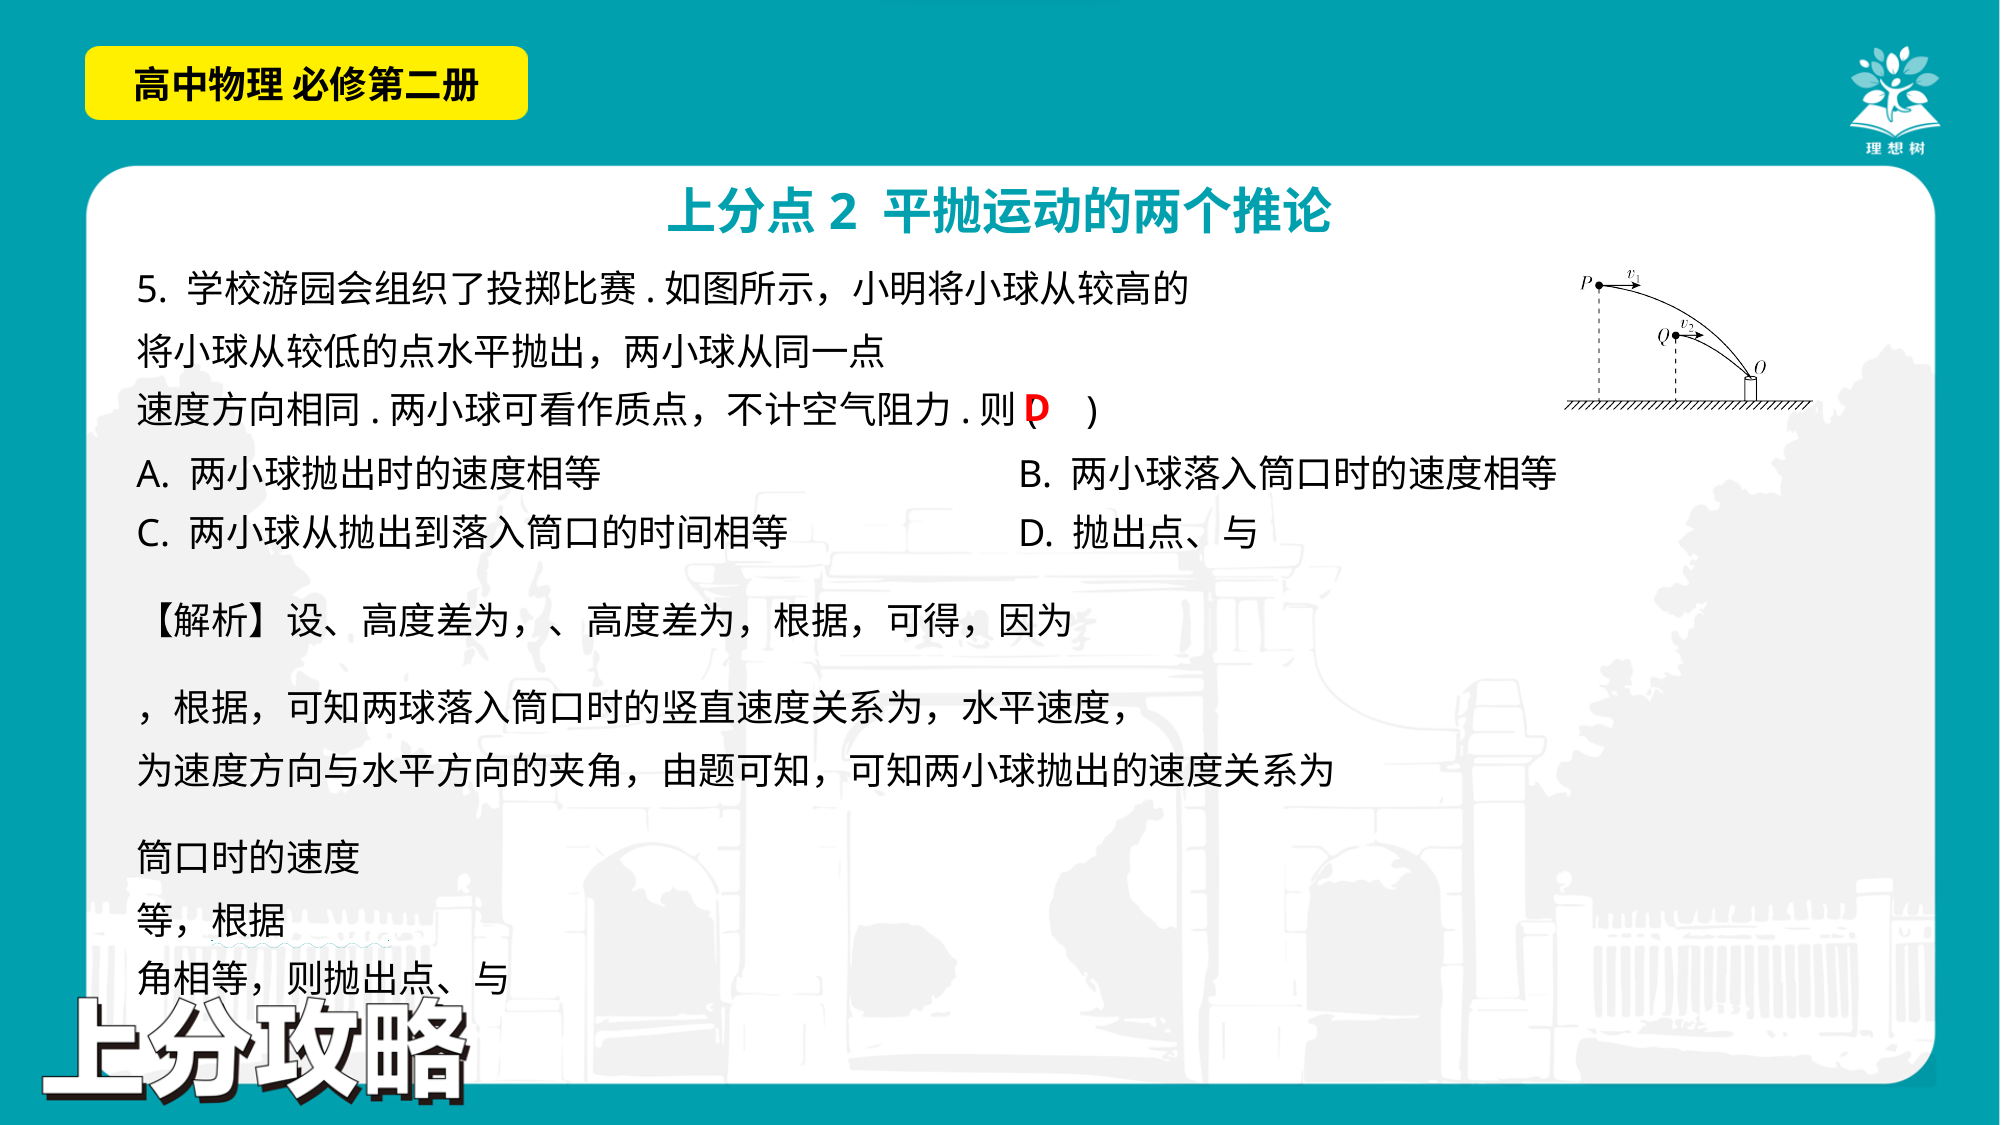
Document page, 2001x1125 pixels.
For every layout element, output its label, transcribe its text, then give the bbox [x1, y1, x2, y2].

text_box D [1009, 370, 1065, 424]
picture [0, 0, 2000, 1125]
text_box . . [210, 878, 542, 943]
